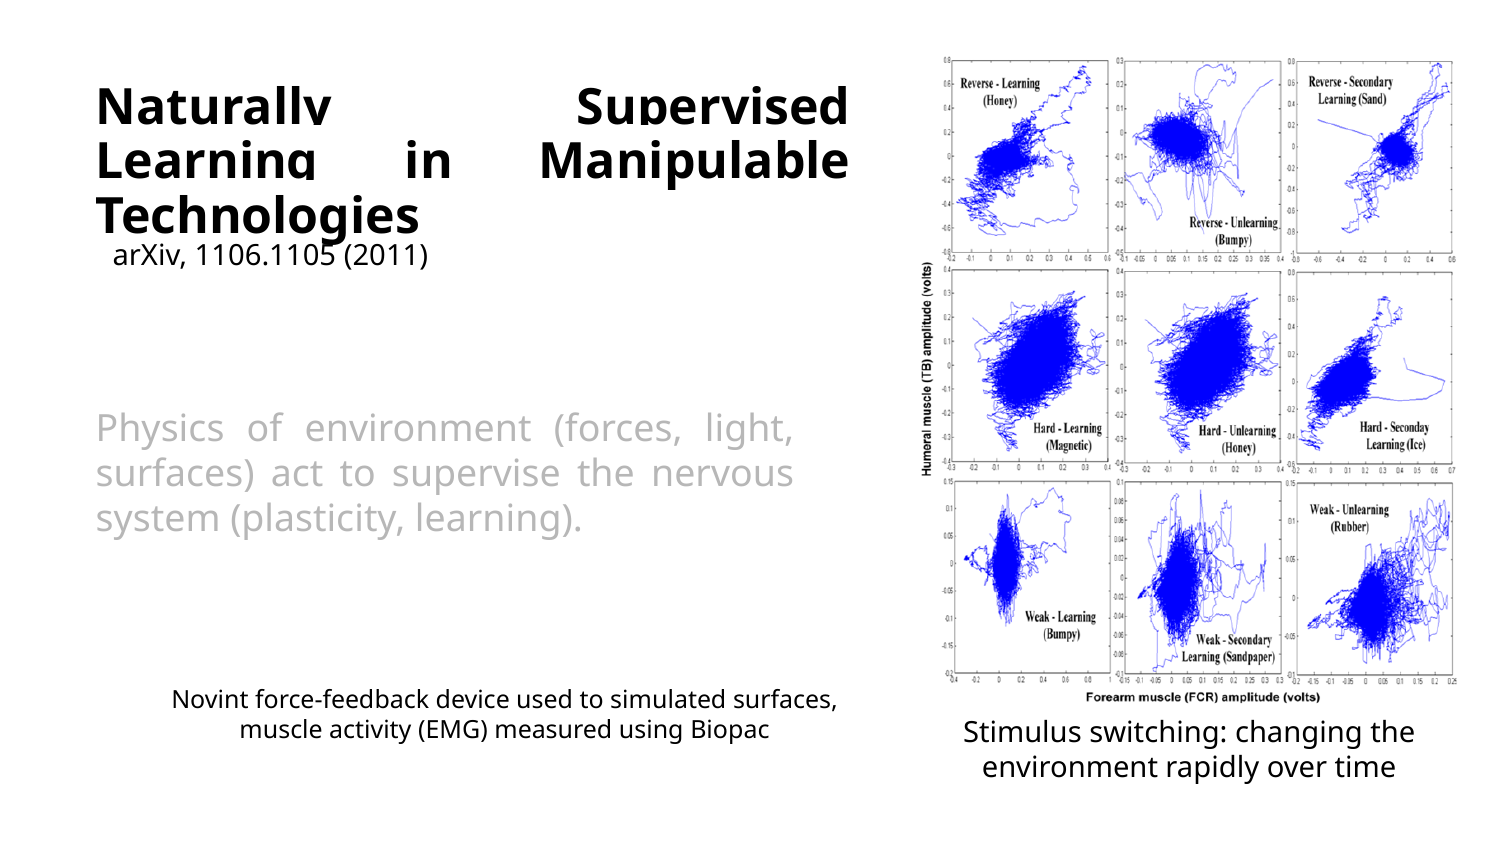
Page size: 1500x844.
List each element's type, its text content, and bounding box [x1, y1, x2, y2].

picture [912, 49, 1466, 709]
text_box Novint force-feedback device used to simulated surfaces, muscle activity (EMG) measured using Biopac [140, 668, 870, 743]
text_box Naturally Supervised Learning in Manipulable Technologies [80, 65, 866, 234]
text_box Physics of environment (forces, light, surfaces) act to supervise the nervous system (plasticity, learning). [80, 389, 810, 558]
text_box arXiv, 1106.1105 (2011) [97, 221, 866, 279]
text_box Stimulus switching: changing the environment rapidly over time [925, 717, 1453, 802]
